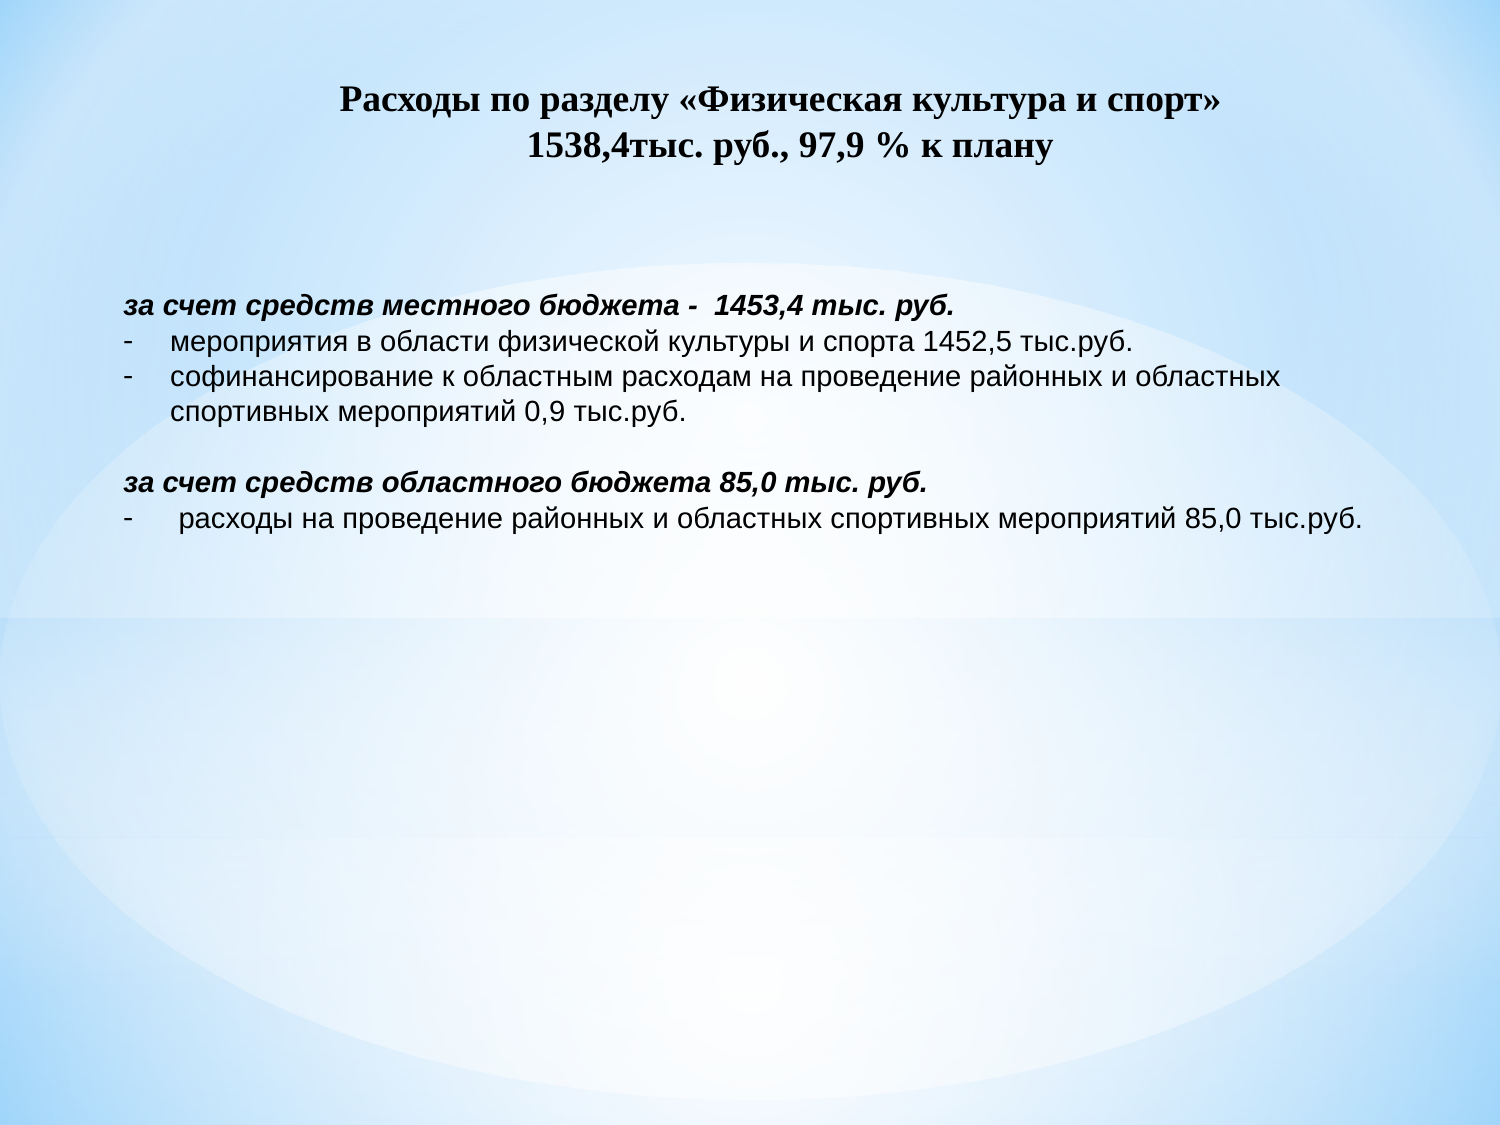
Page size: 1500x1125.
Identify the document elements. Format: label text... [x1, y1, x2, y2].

text_box Расходы по разделу «Физическая культура и спорт» 1538,4тыс. руб., 97,9 % к плану [112, 66, 1459, 173]
text_box за счет средств местного бюджета - 1453,4 тыс. руб. мероприятия в области физической культуры и спорта 1452,5 тыс.руб. софинансирование к областным расходам на проведение районных и областных спортивных мероприятий 0,9 тыс.руб. за счет средств областного бюджета 85,0 тыс. руб. расходы на проведение районных и областных спортивных мероприятий 85,0 тыс.руб. [108, 278, 1459, 685]
